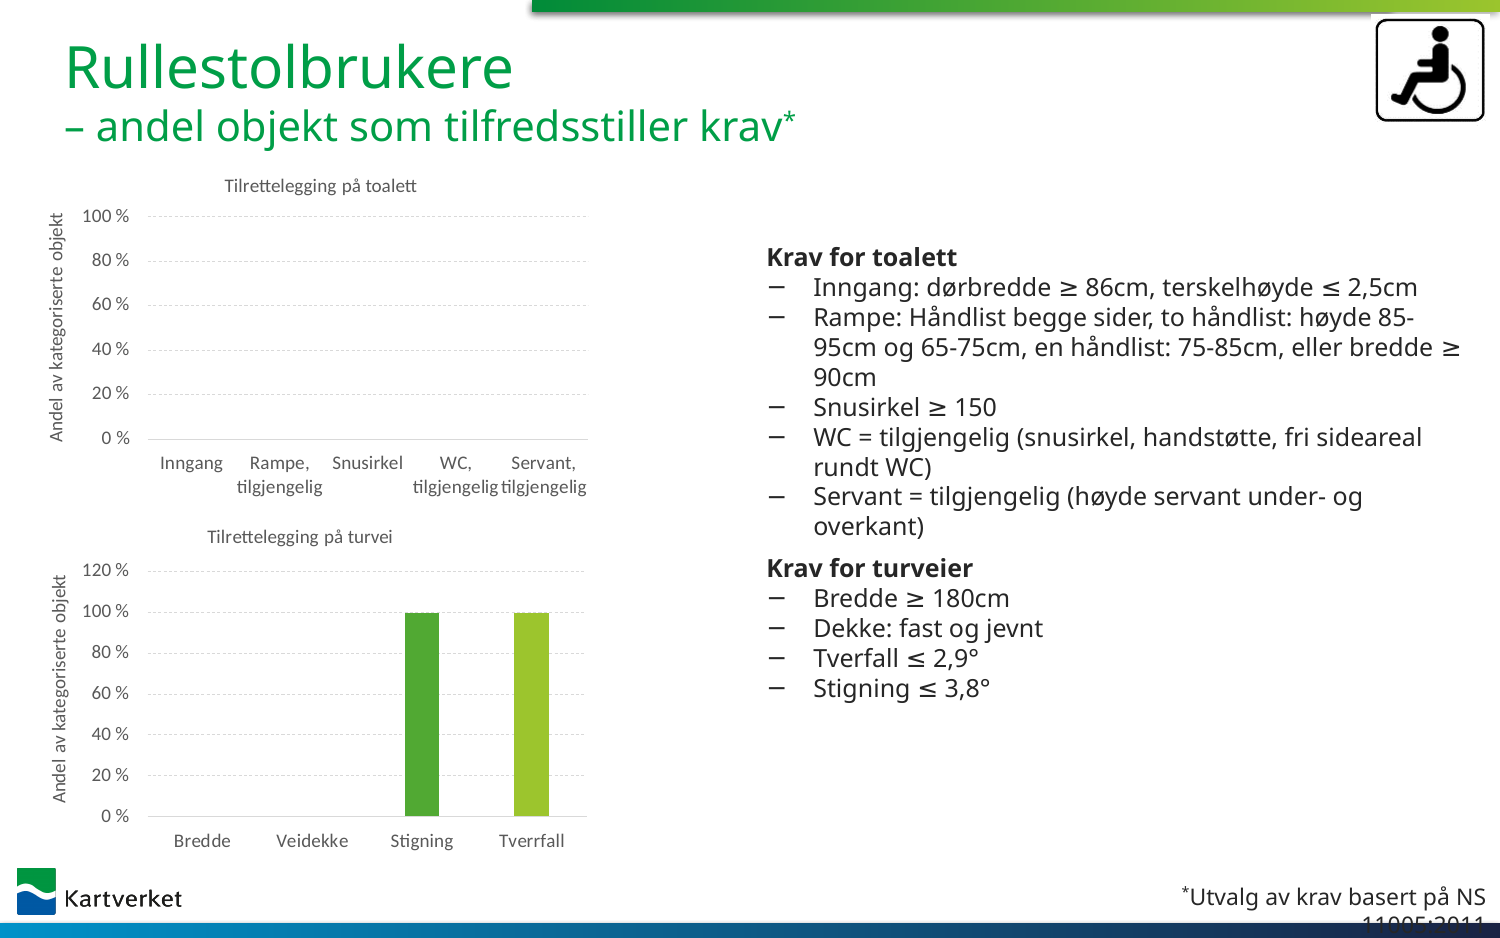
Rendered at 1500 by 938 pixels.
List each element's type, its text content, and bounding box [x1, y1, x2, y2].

text_box Krav for toalett Inngang: dørbredde ≥ 86cm, terskelhøyde ≤ 2,5cm Rampe: Håndlist begge sider, to håndlist: høyde 85-95cm og 65-75cm, en håndlist: 75-85cm, eller bredde ≥ 90cm Snusirkel ≥ 150 WC = tilgjengelig (snusirkel, handstøtte, fri sideareal rundt WC) Servant = tilgjengelig (høyde servant under- og overkant) [751, 234, 1483, 545]
picture [1371, 13, 1491, 127]
picture [41, 166, 599, 505]
text_box *Utvalg av krav basert på NS 11005:2011 [1068, 873, 1500, 938]
text_box Rullestolbrukere – andel objekt som tilfredsstiller krav* [49, 14, 1431, 158]
picture [41, 520, 598, 859]
text_box Krav for turveier Bredde ≥ 180cm Dekke: fast og jevnt Tverfall ≤ 2,9° Stigning ≤ 3,8° [751, 545, 1483, 710]
